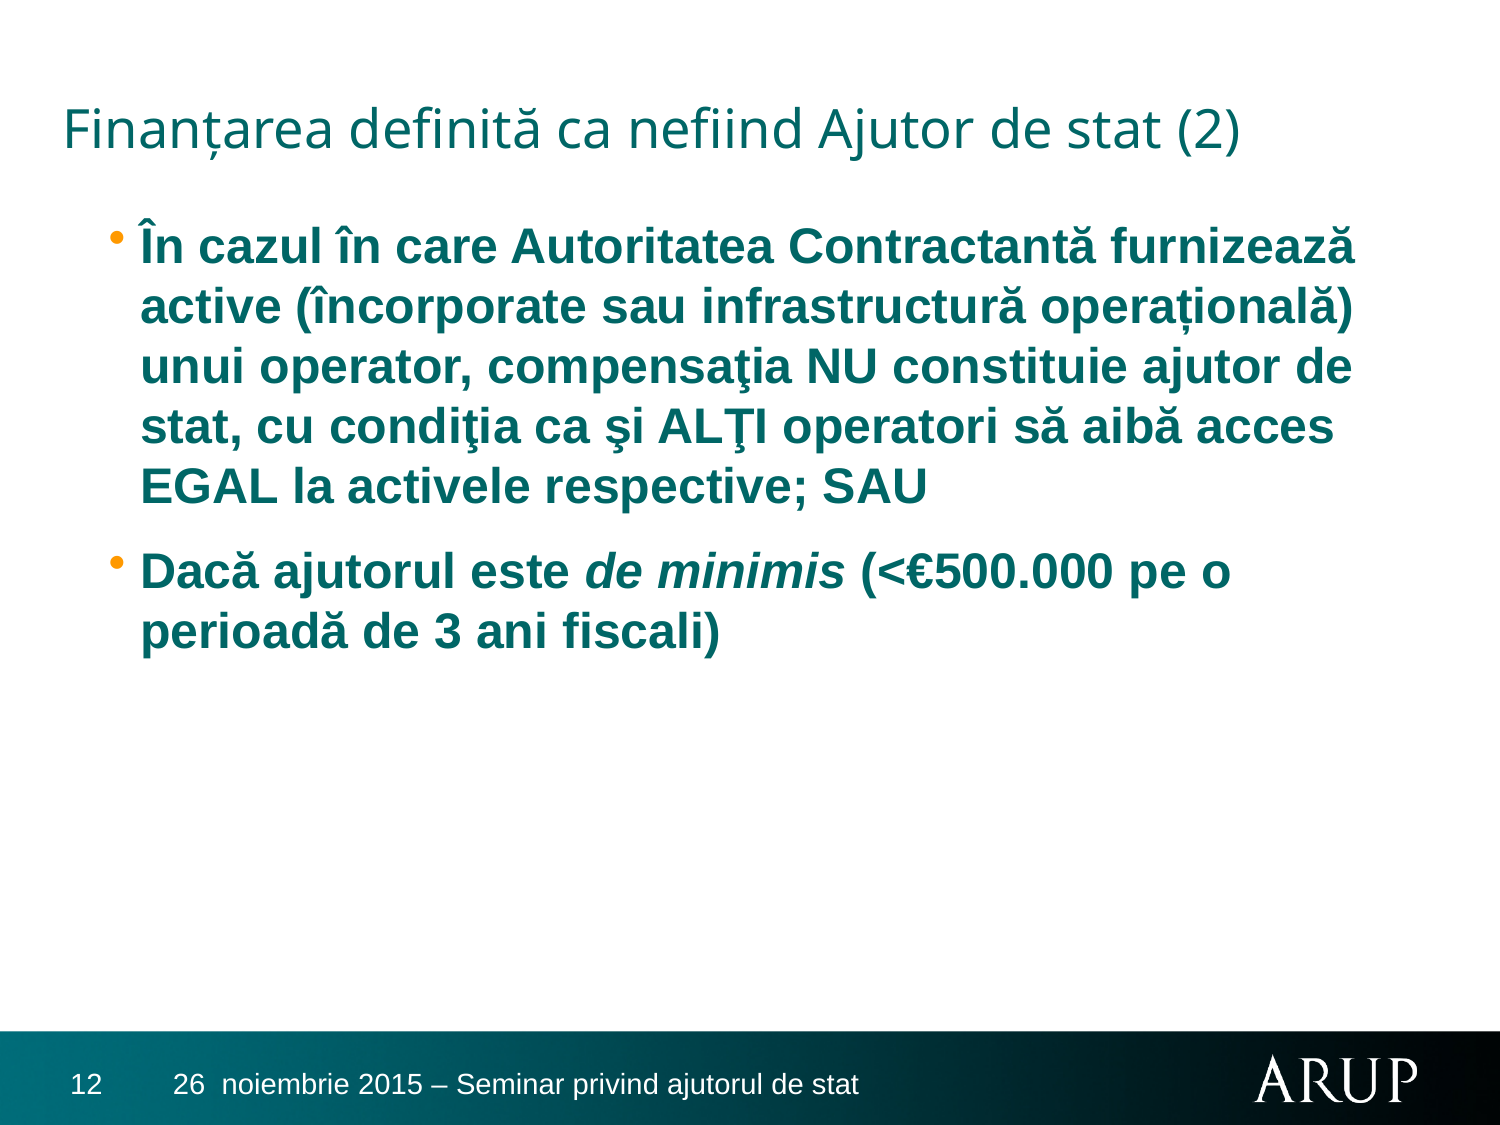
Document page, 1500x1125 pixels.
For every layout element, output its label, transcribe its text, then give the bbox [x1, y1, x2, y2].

slide_number 12 [55, 1057, 158, 1118]
list În cazul în care Autoritatea Contractantă furnizează active (încorporate sau infrastructură operațională) unui operator, compensaţia NU constituie ajutor de stat, cu condiţia ca şi ALŢI operatori să aibă acces EGAL la activele respective; SAU Dacă ajutorul este de minimis (<€500.000 pe o perioadă de 3 ani fiscali) [108, 213, 1390, 668]
title Finanţarea definită ca nefiind Ajutor de stat (2) [63, 61, 1437, 193]
picture [0, 1030, 1500, 1125]
footer 26 noiembrie 2015 – Seminar privind ajutorul de stat [158, 1057, 1199, 1118]
